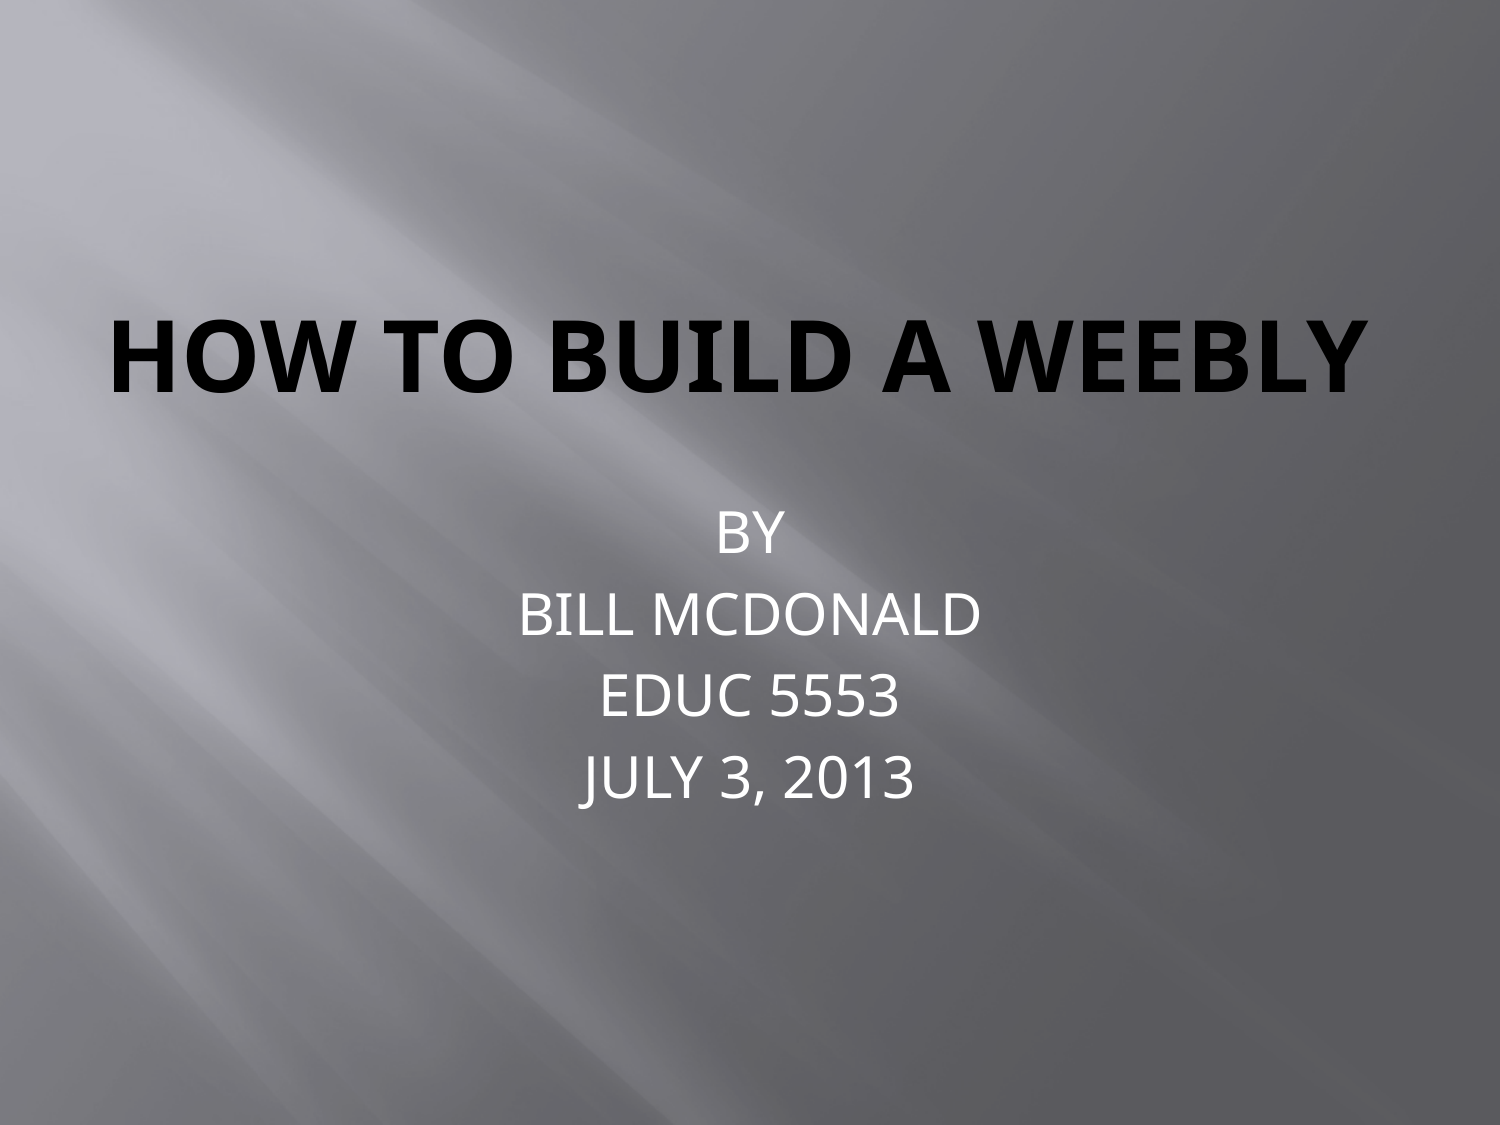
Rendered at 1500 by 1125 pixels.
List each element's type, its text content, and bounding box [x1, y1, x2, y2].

subtitle BY BILL MCDONALD EDUC 5553 JULY 3, 2013 [225, 487, 1275, 834]
title HOW TO BUILD A WEEBLY [62, 50, 1413, 413]
